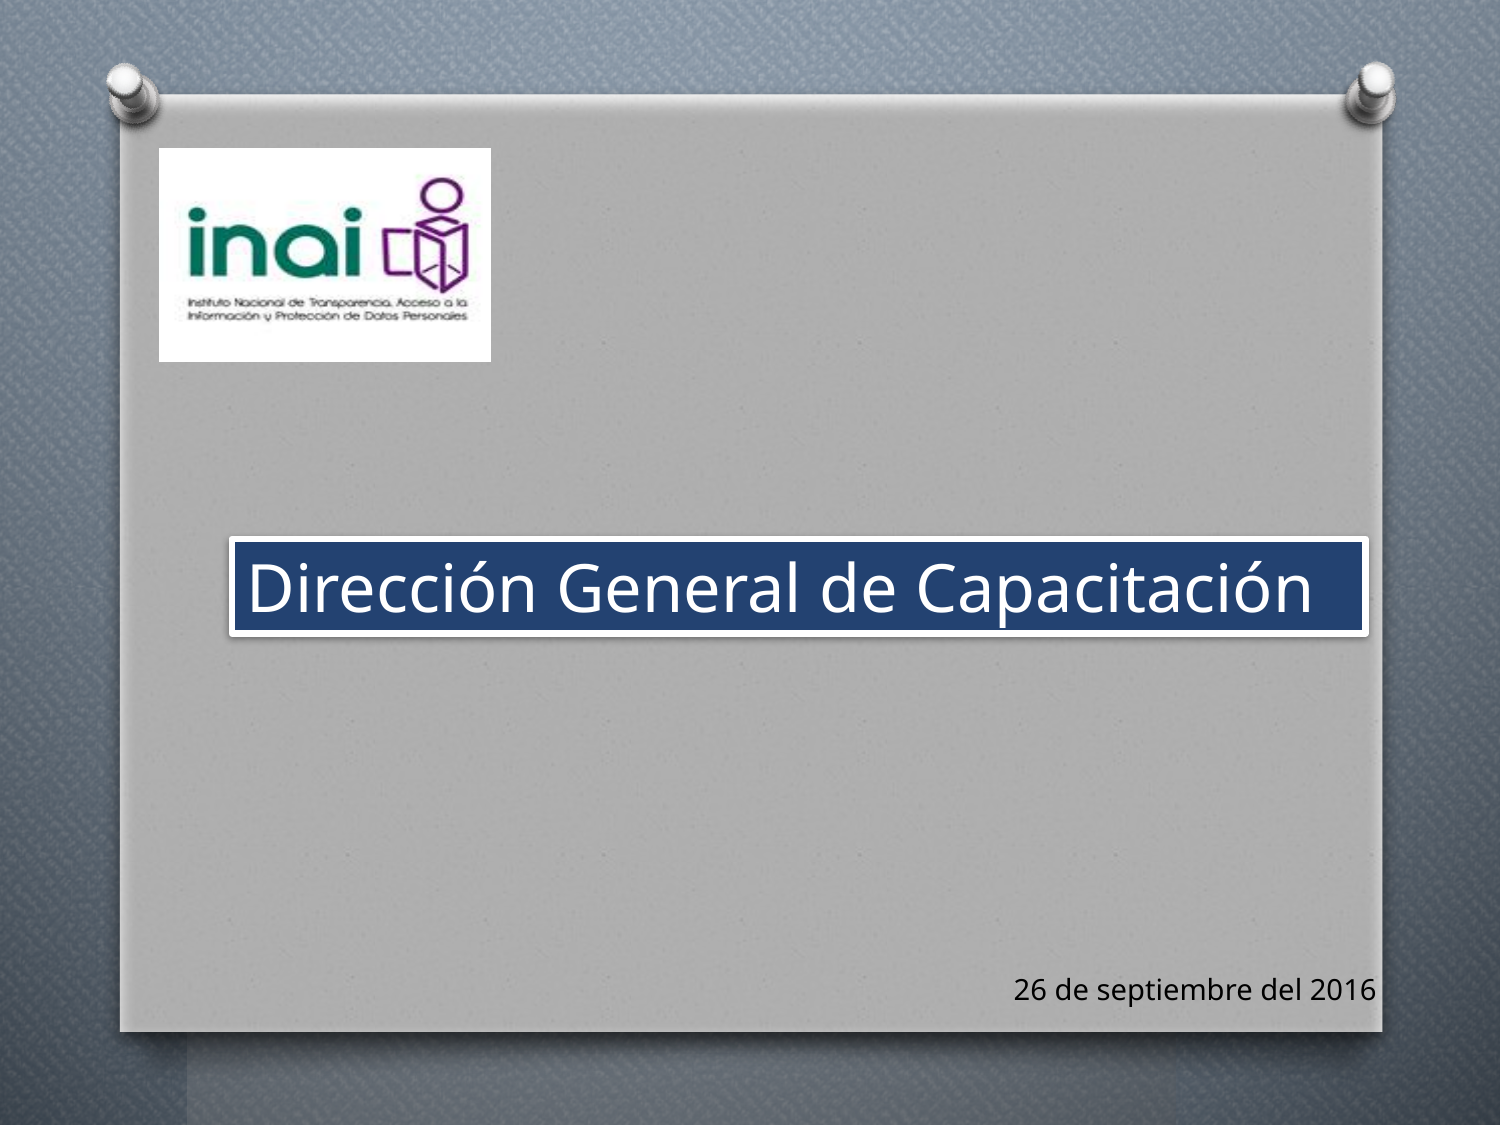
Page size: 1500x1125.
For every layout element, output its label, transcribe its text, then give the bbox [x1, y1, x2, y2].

picture [75, 29, 491, 362]
picture [1317, 35, 1439, 156]
text_box 26 de septiembre del 2016 [998, 964, 1392, 1014]
text_box Dirección General de Capacitación [229, 536, 1369, 637]
